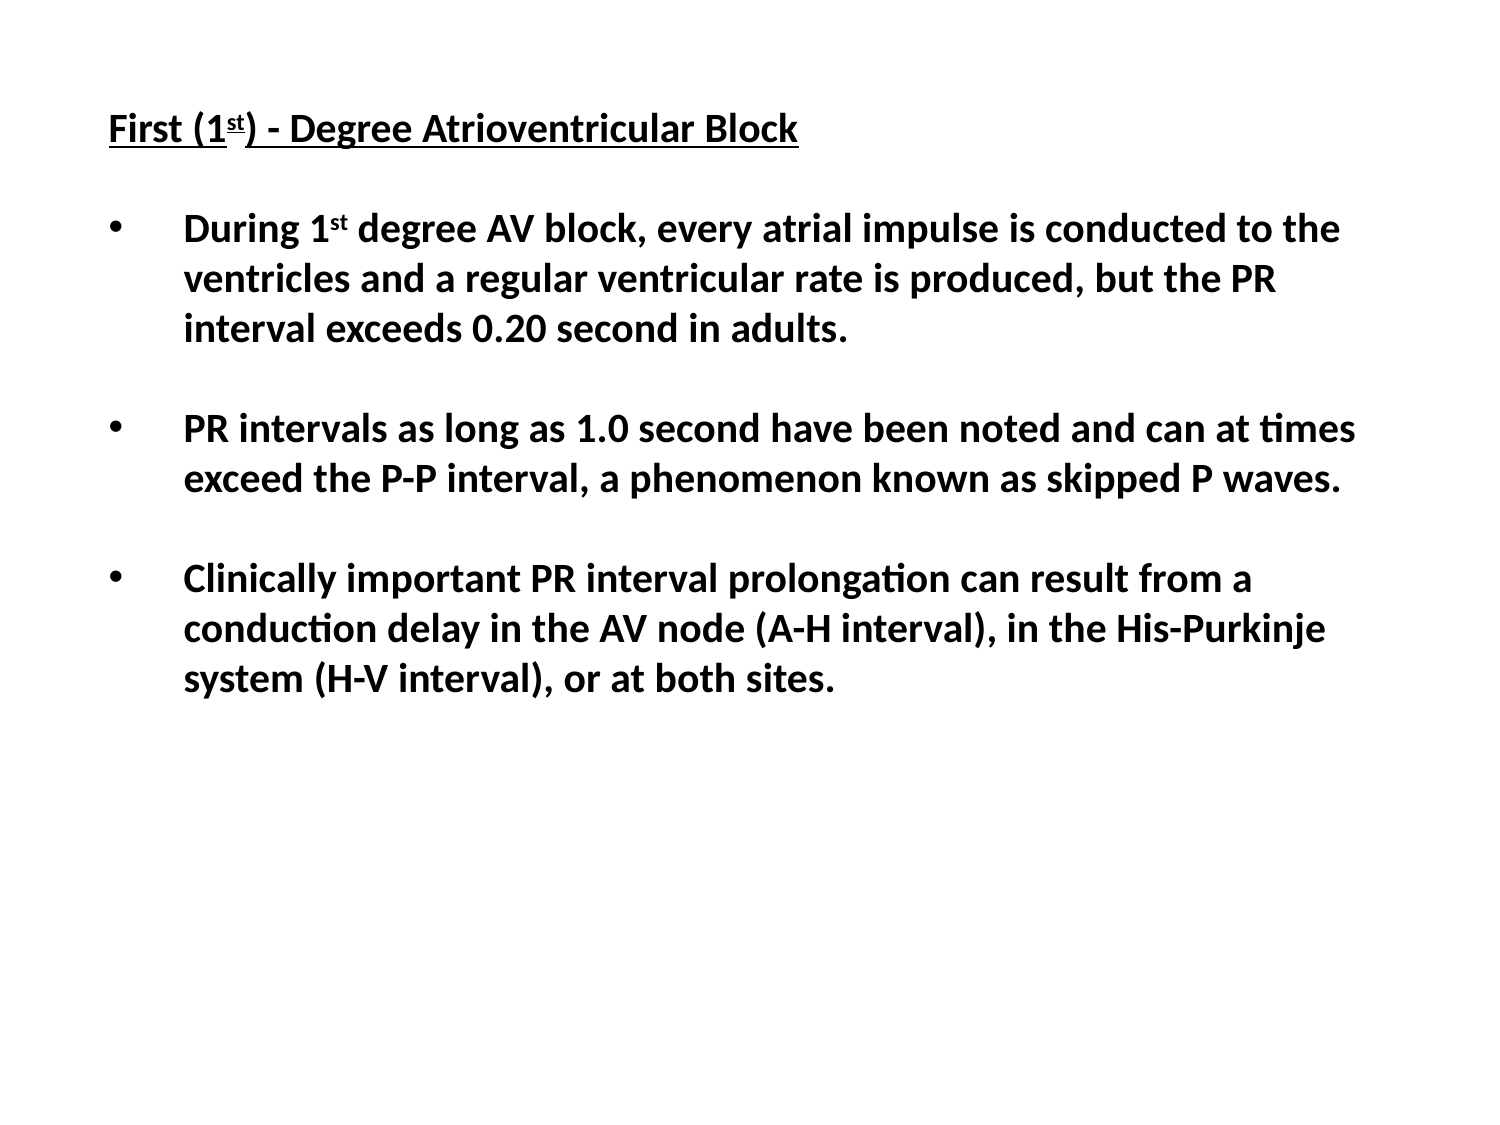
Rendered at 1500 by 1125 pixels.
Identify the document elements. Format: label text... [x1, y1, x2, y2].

text_box First (1st) - Degree Atrioventricular Block During 1st degree AV block, every atrial impulse is conducted to the ventricles and a regular ventricular rate is produced, but the PR interval exceeds 0.20 second in adults. PR intervals as long as 1.0 second have been noted and can at times exceed the P-P interval, a phenomenon known as skipped P waves. Clinically important PR interval prolongation can result from a conduction delay in the AV node (A-H interval), in the His-Purkinje system (H-V interval), or at both sites. [93, 93, 1395, 709]
